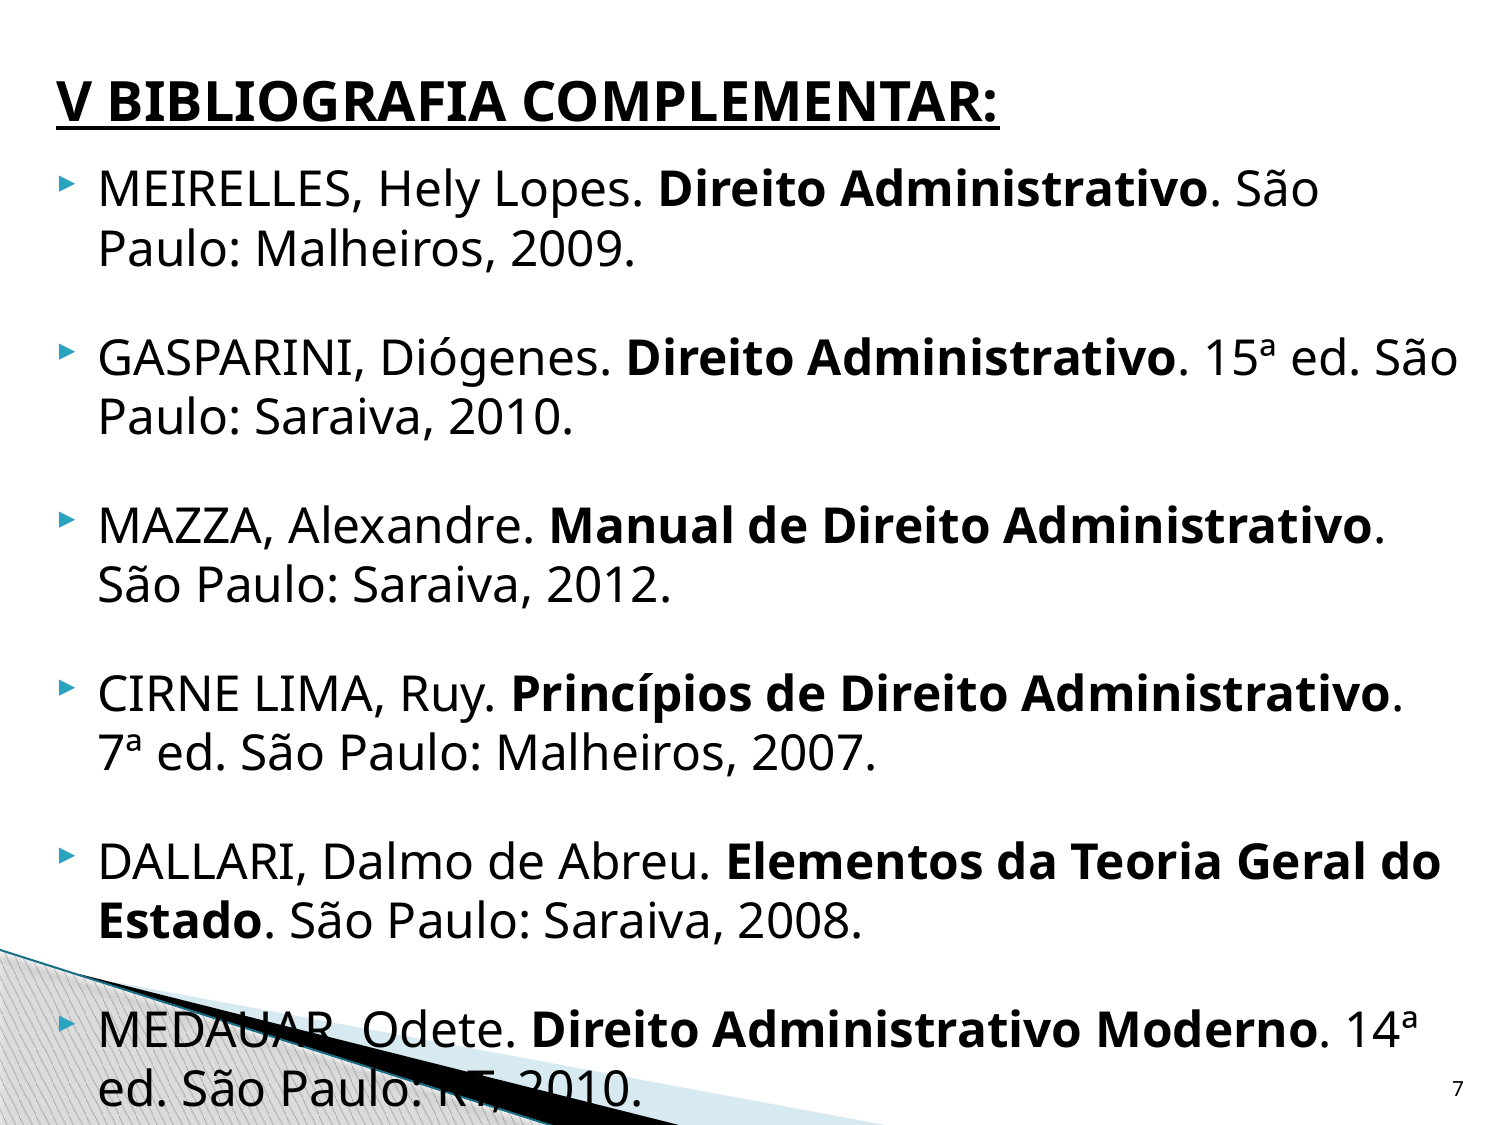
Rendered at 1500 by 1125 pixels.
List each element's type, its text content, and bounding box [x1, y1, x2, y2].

list V BIBLIOGRAFIA COMPLEMENTAR: MEIRELLES, Hely Lopes. Direito Administrativo. São Paulo: Malheiros, 2009. GASPARINI, Diógenes. Direito Administrativo. 15ª ed. São Paulo: Saraiva, 2010. MAZZA, Alexandre. Manual de Direito Administrativo. São Paulo: Saraiva, 2012. CIRNE LIMA, Ruy. Princípios de Direito Administrativo. 7ª ed. São Paulo: Malheiros, 2007. DALLARI, Dalmo de Abreu. Elementos da Teoria Geral do Estado. São Paulo: Saraiva, 2008. MEDAUAR, Odete. Direito Administrativo Moderno. 14ª ed. São Paulo: RT, 2010. [23, 58, 1477, 1125]
slide_number 7 [1418, 1051, 1479, 1112]
